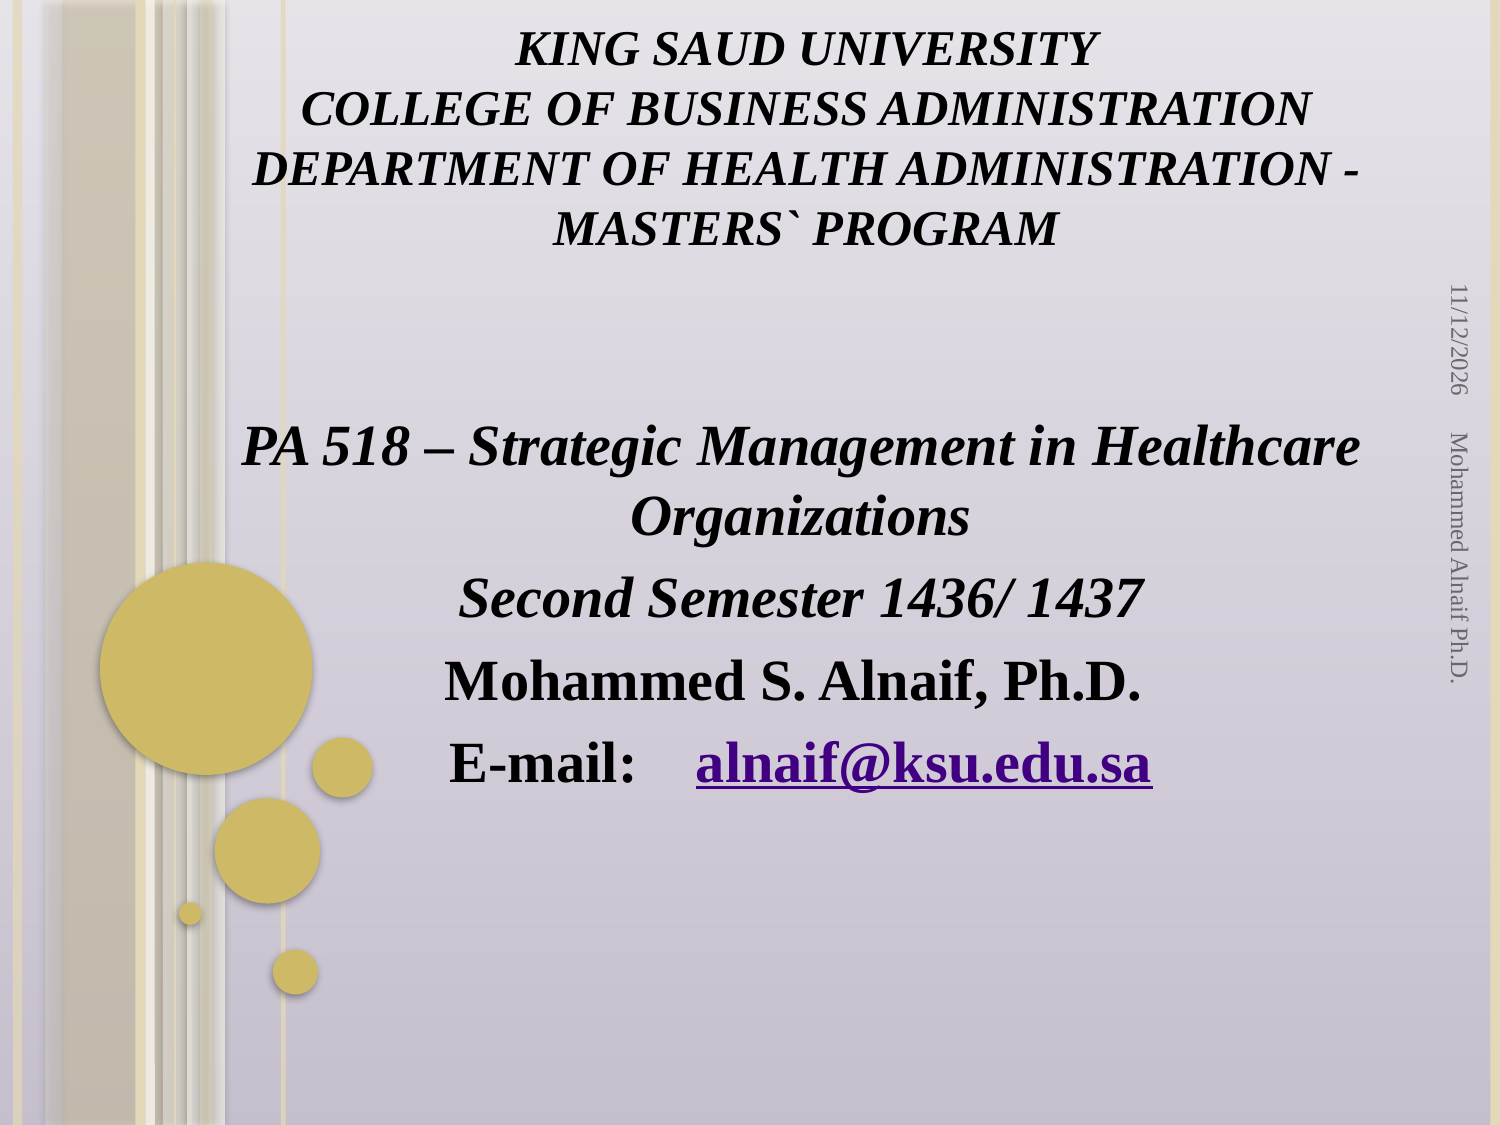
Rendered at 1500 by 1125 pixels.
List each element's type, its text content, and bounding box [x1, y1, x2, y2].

footer Mohammed Alnaif Ph.D. [1429, 417, 1493, 1018]
title King Saud University College of Business Administration Department of Health Administration - Masters` Program [162, 62, 1430, 263]
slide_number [1430, 36, 1493, 412]
subtitle PA 518 – Strategic Management in Healthcare Organizations Second Semester 1436/ 1437 Mohammed S. Alnaif, Ph.D. E-mail: alnaif@ksu.edu.sa [162, 399, 1440, 913]
